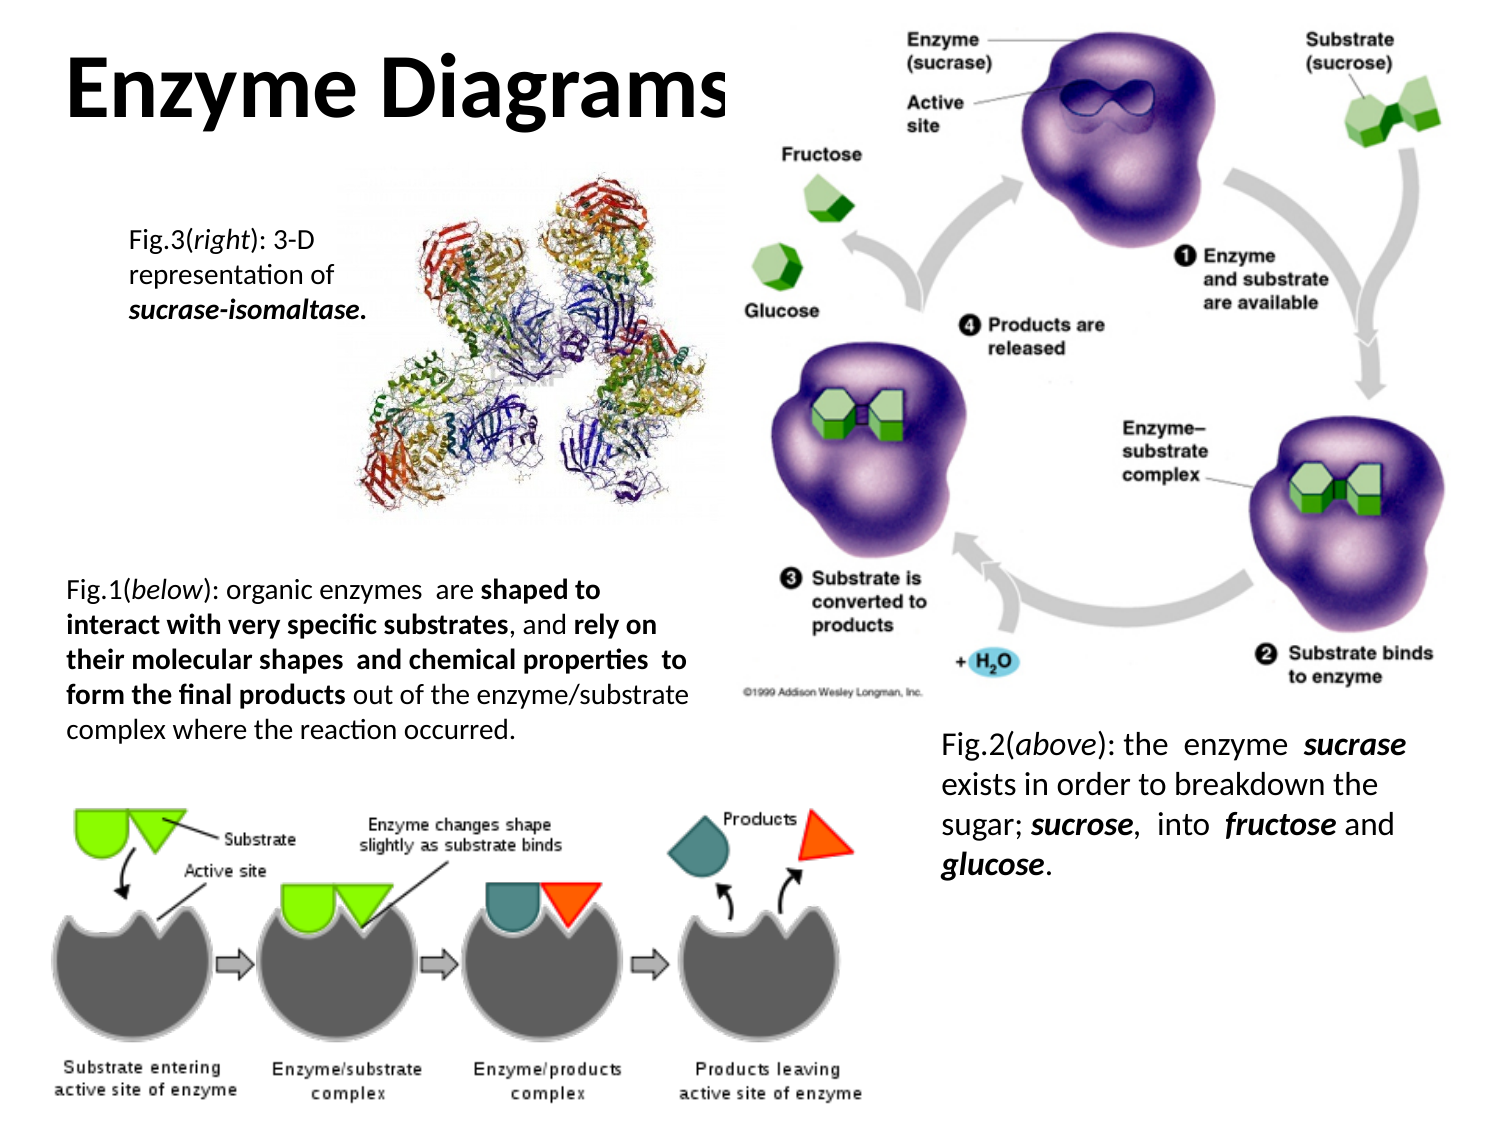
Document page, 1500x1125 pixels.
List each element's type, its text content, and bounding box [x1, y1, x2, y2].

text_box Fig.3(right): 3-D representation of sucrase-isomaltase. [112, 212, 332, 334]
text_box Fig.2(above): the enzyme sucrase exists in order to breakdown the sugar; sucrose, into fructose and glucose. [924, 722, 1463, 891]
picture [37, 794, 869, 1120]
title Enzyme Diagrams [50, 11, 723, 150]
text_box Fig.1(below): organic enzymes are shaped to interact with very specific substrates, and rely on their molecular shapes and chemical properties to form the final products out of the enzyme/substrate complex where the reaction occurred. [49, 562, 713, 754]
picture [337, 12, 1463, 716]
